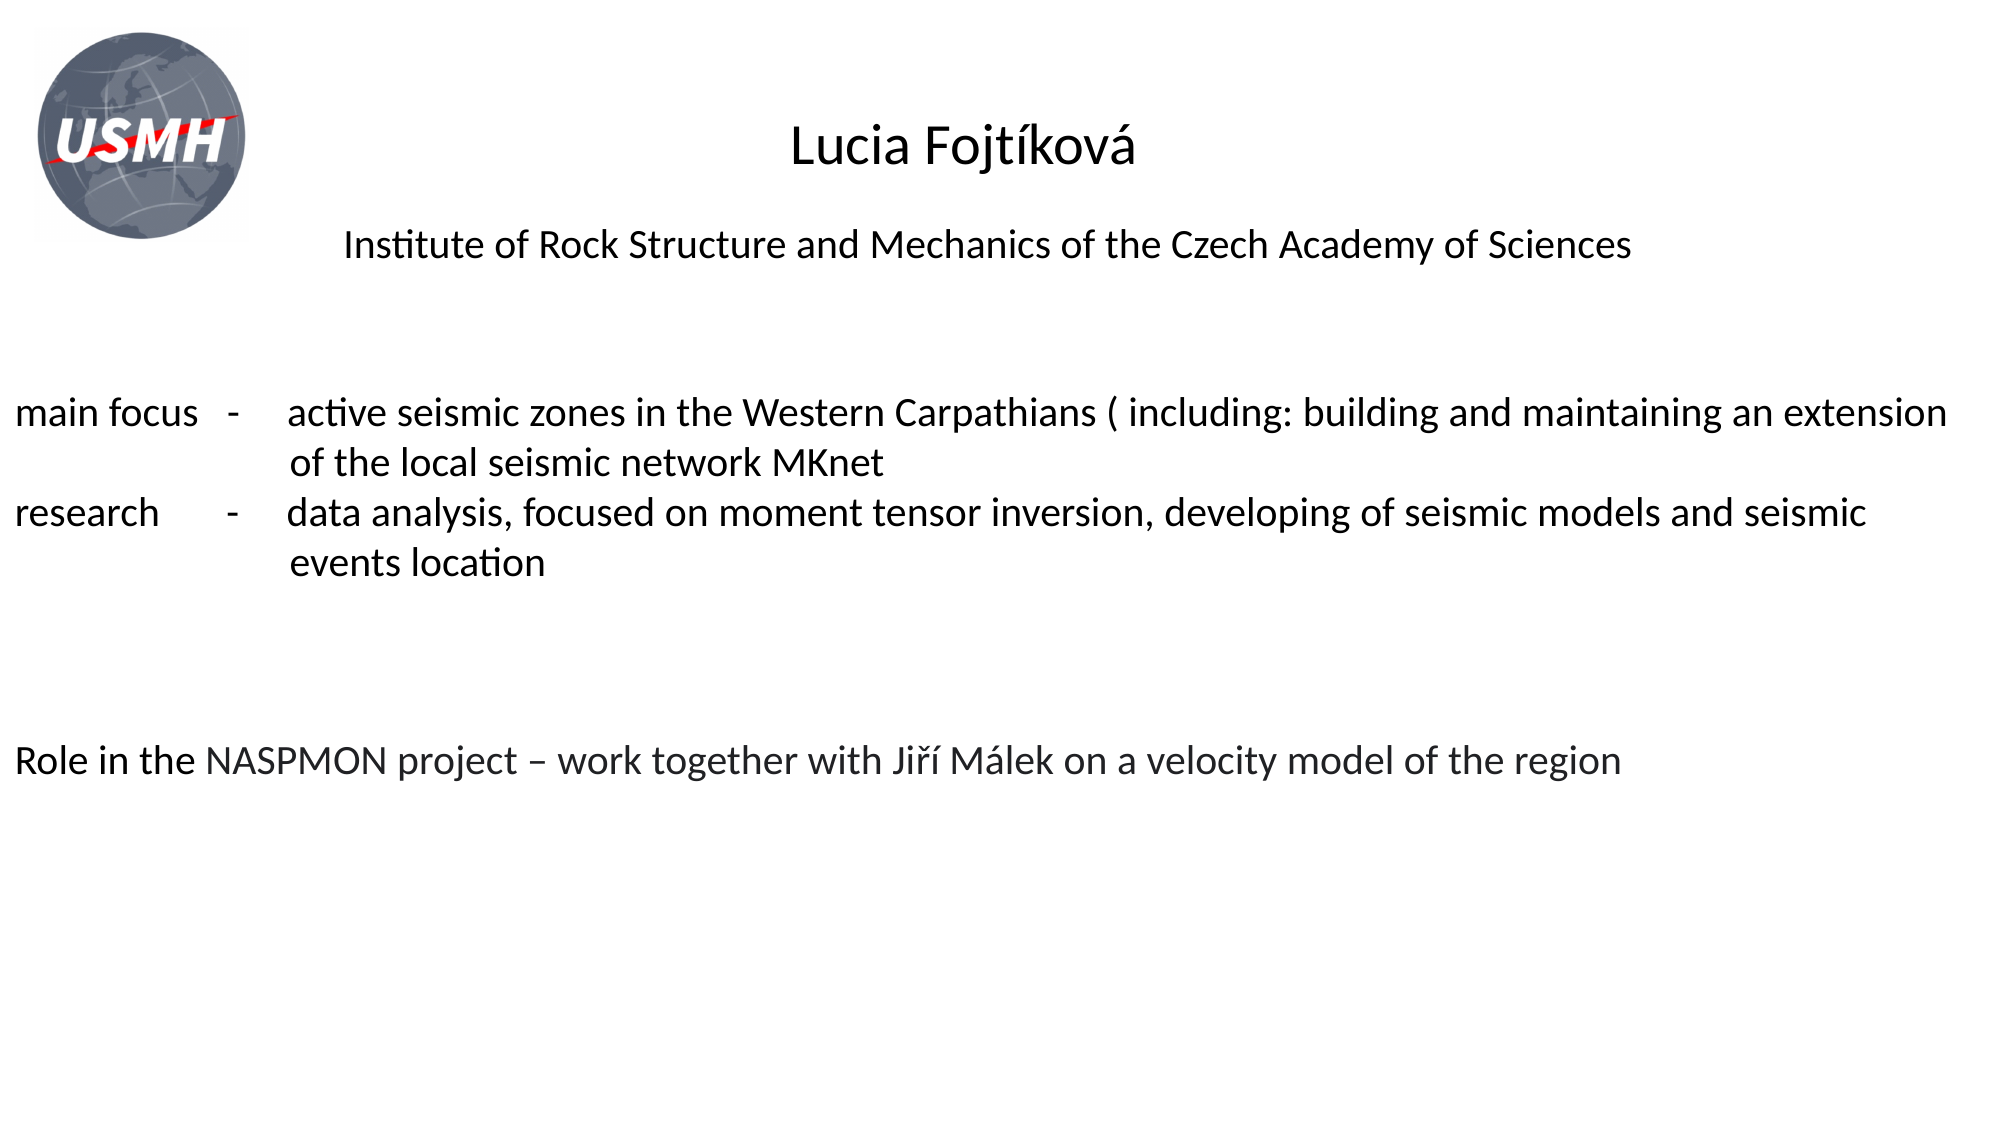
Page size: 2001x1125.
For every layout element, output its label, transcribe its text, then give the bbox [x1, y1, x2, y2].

picture [34, 27, 249, 242]
text_box Institute of Rock Structure and Mechanics of the Czech Academy of Sciences [0, 209, 1977, 324]
text_box Lucia Fojtíková [776, 98, 1224, 184]
text_box main focus - active seismic zones in the Western Carpathians ( including: building and maintaining an extension of the local seismic network MKnet research - data analysis, focused on moment tensor inversion, developing of seismic models and seismic events location [0, 377, 2000, 593]
text_box Role in the NASPMON project – work together with Jiří Málek on a velocity model of the region [0, 725, 2000, 791]
